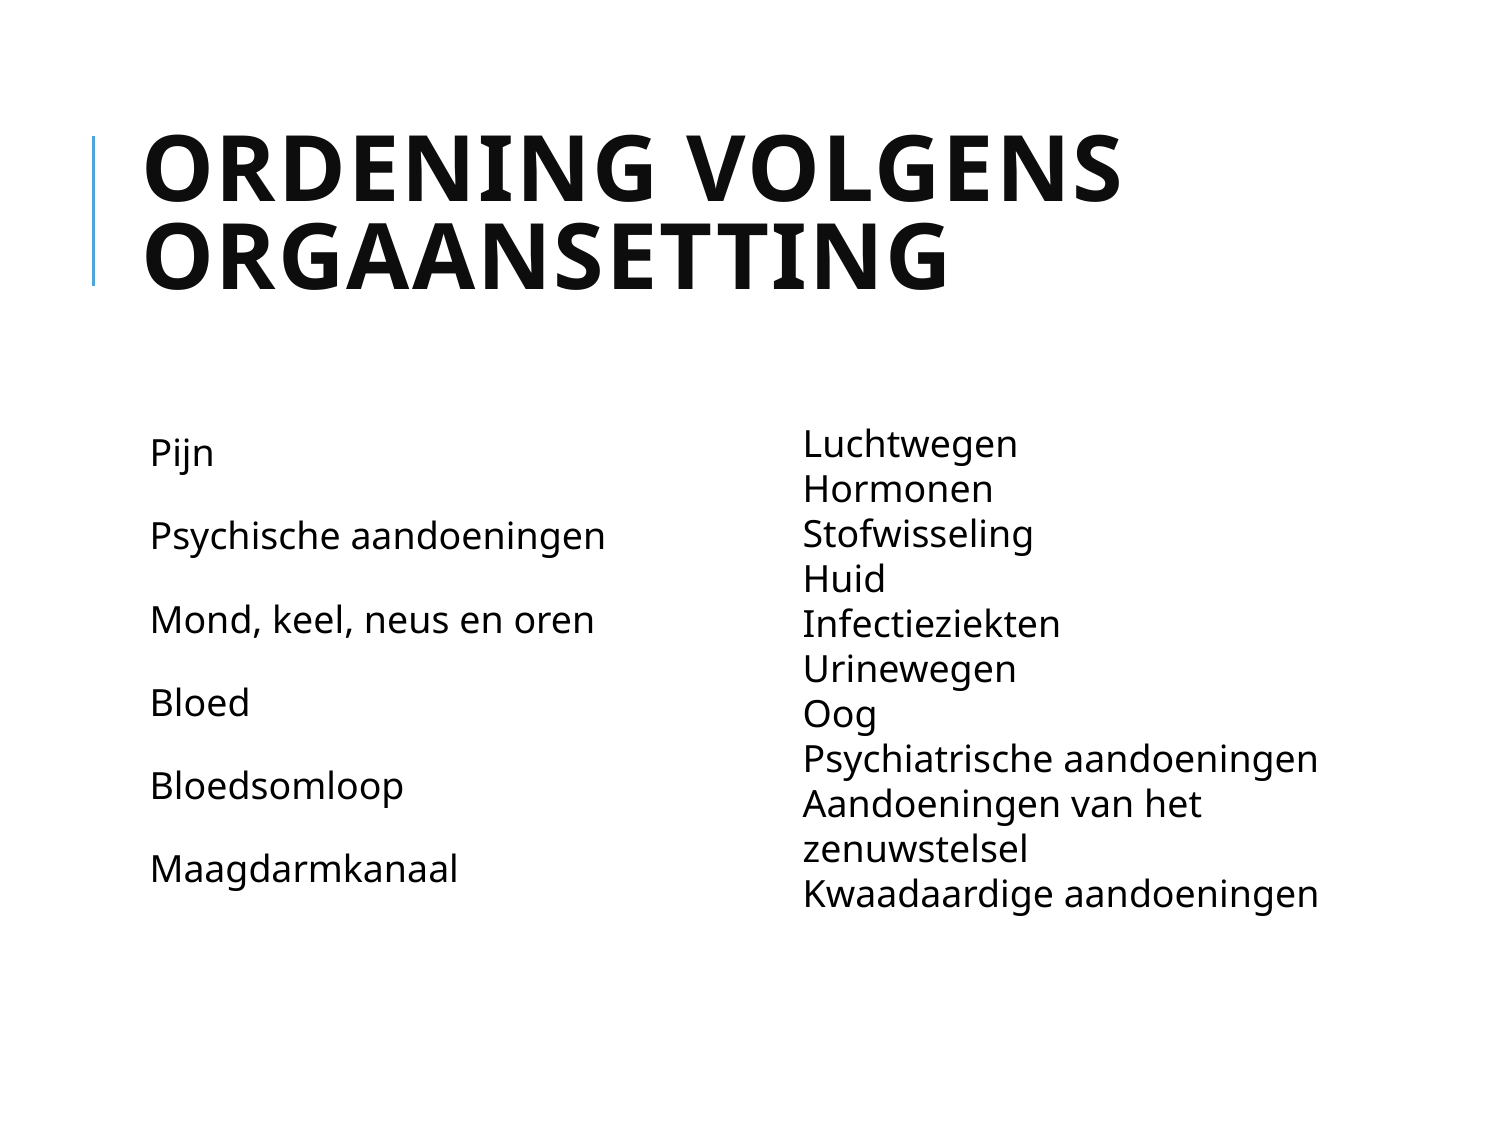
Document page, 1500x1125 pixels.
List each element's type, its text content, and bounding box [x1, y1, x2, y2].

text_box Luchtwegen Hormonen Stofwisseling Huid Infectieziekten Urinewegen Oog Psychiatrische aandoeningen Aandoeningen van het zenuwstelsel Kwaadaardige aandoeningen [788, 412, 1413, 923]
title Ordening volgens orgaansetting [126, 96, 1322, 342]
list Pijn Psychische aandoeningen Mond, keel, neus en oren Bloed Bloedsomloop Maagdarmkanaal [127, 412, 789, 1068]
